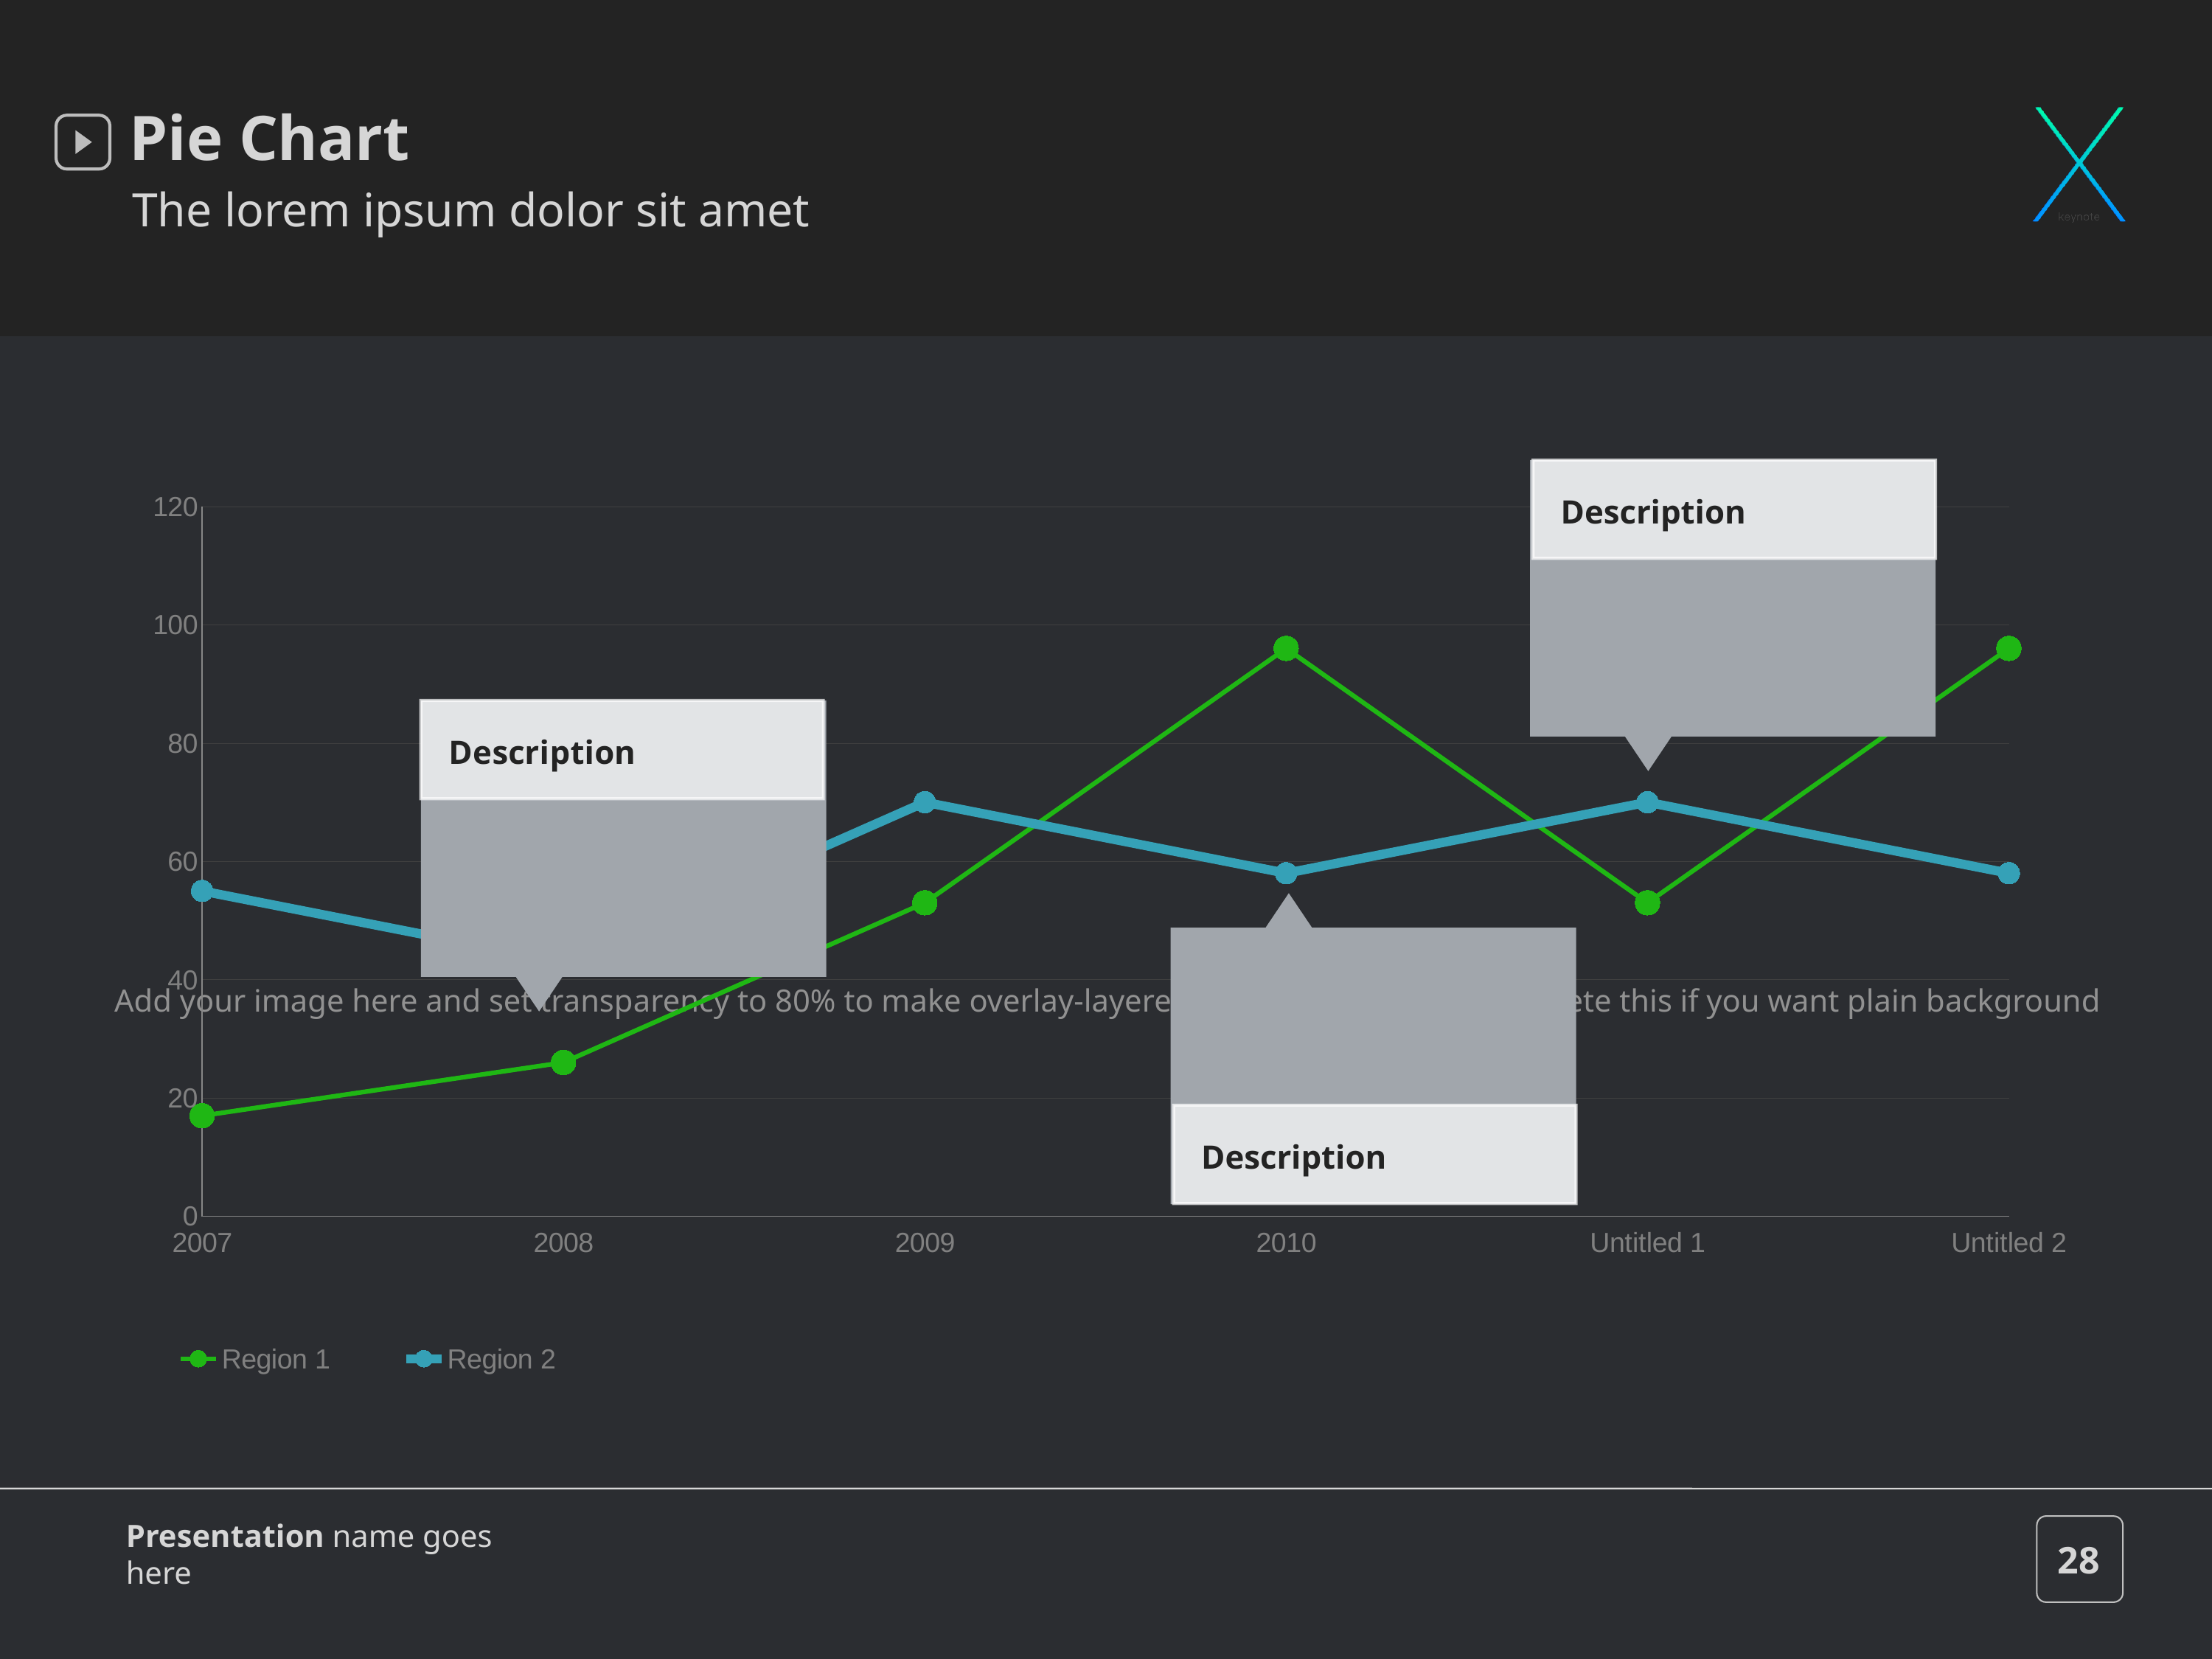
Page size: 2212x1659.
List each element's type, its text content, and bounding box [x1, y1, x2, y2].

text_box 28 [2051, 1527, 2107, 1591]
picture [2032, 107, 2126, 223]
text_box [1170, 893, 1576, 1205]
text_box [122, 87, 2000, 246]
chart [0, 396, 2166, 1389]
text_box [1529, 459, 1936, 772]
